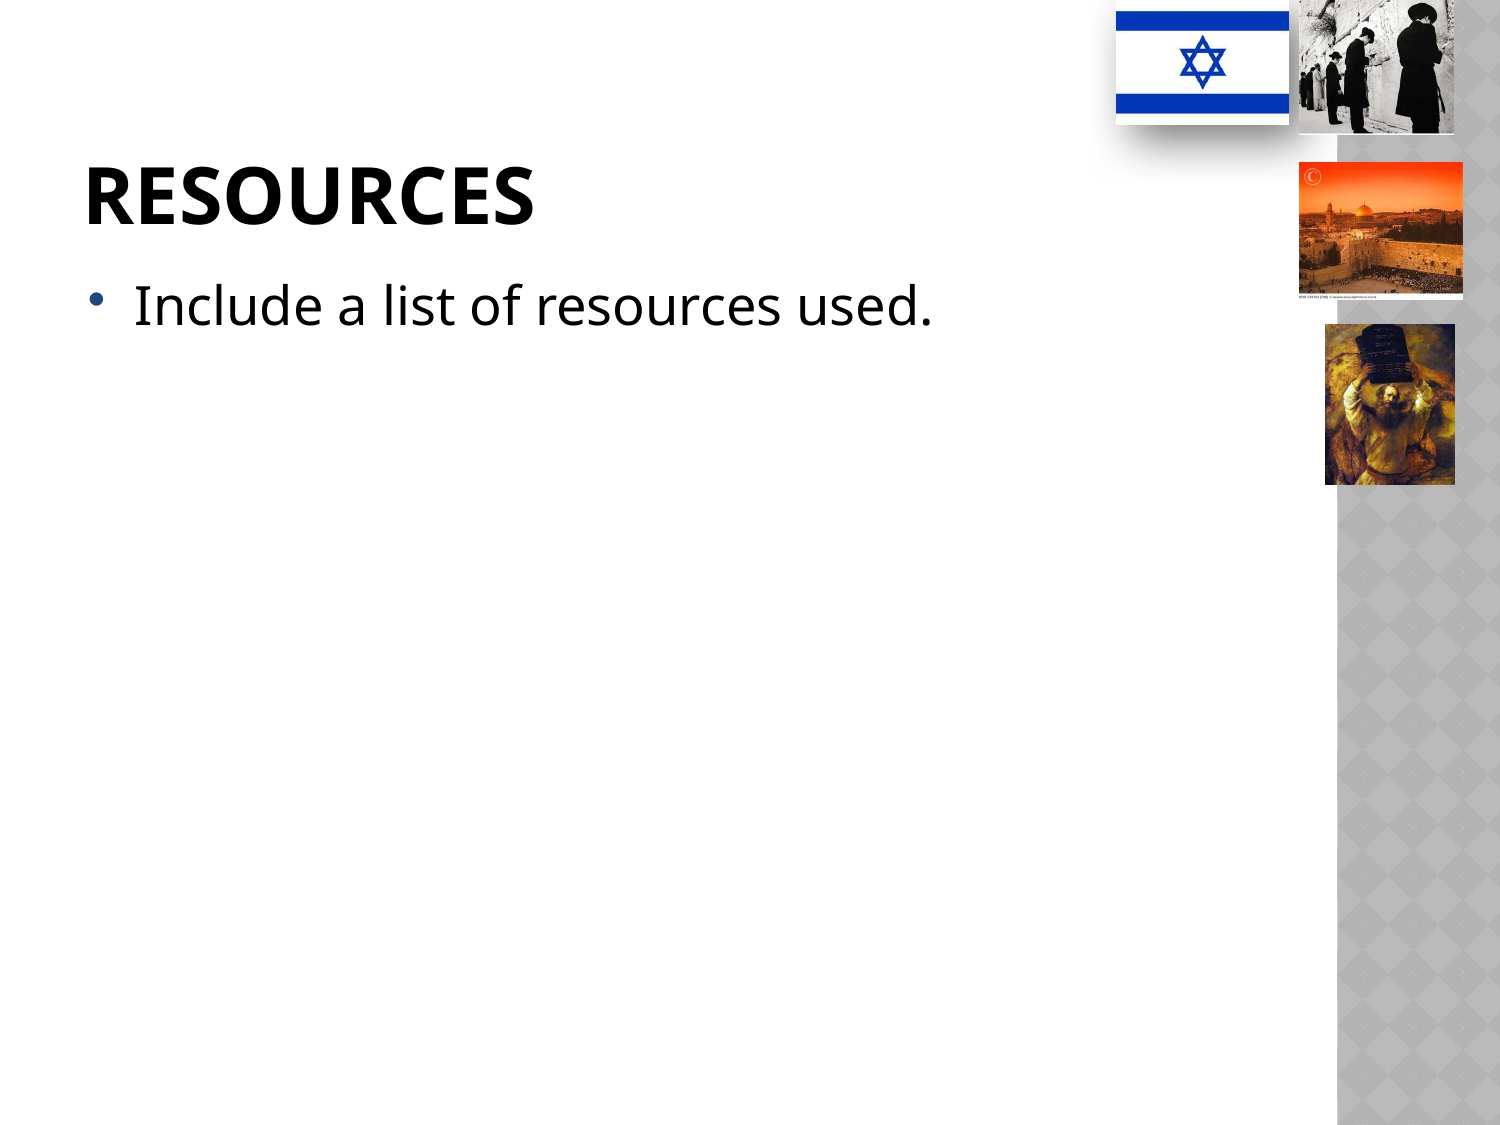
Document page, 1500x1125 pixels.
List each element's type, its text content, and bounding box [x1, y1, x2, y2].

picture [1299, 162, 1463, 300]
picture [1325, 324, 1455, 485]
title Resources [75, 52, 1263, 240]
list Include a list of resources used. [75, 264, 1263, 1059]
picture [1116, 0, 1289, 125]
picture [1299, 0, 1454, 135]
